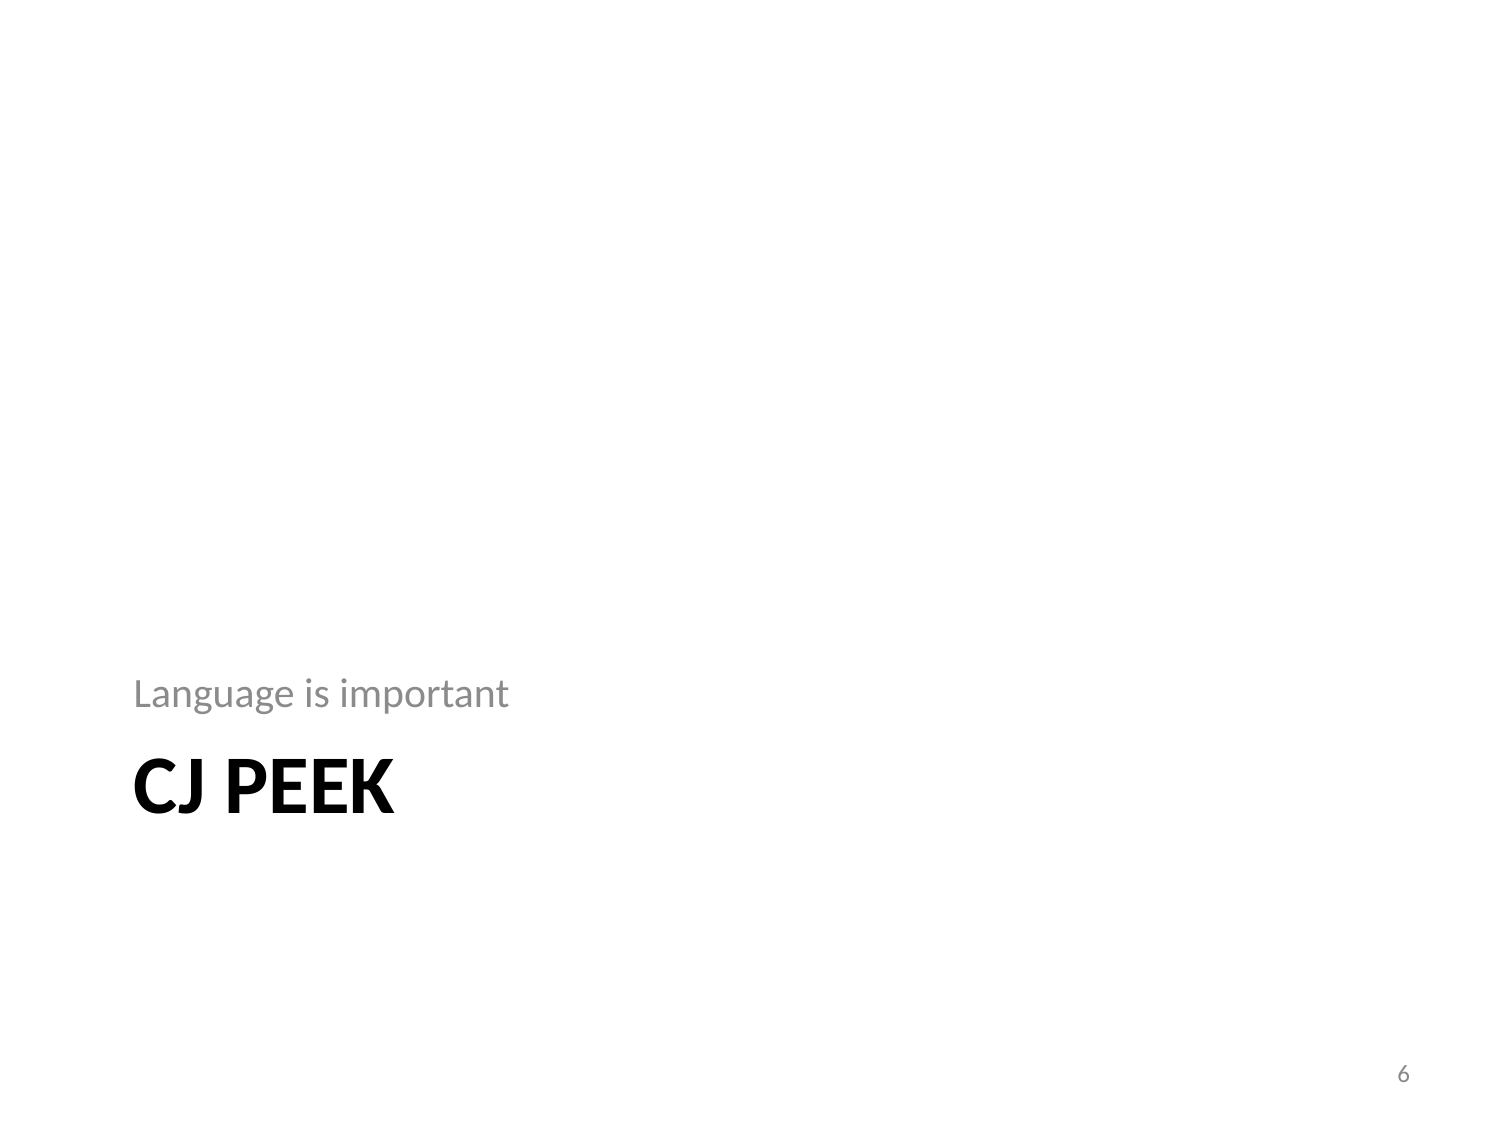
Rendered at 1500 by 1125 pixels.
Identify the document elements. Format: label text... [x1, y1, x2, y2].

slide_number 6 [1074, 1042, 1425, 1103]
list Language is important [118, 476, 1394, 724]
title CJ Peek [118, 724, 1394, 947]
